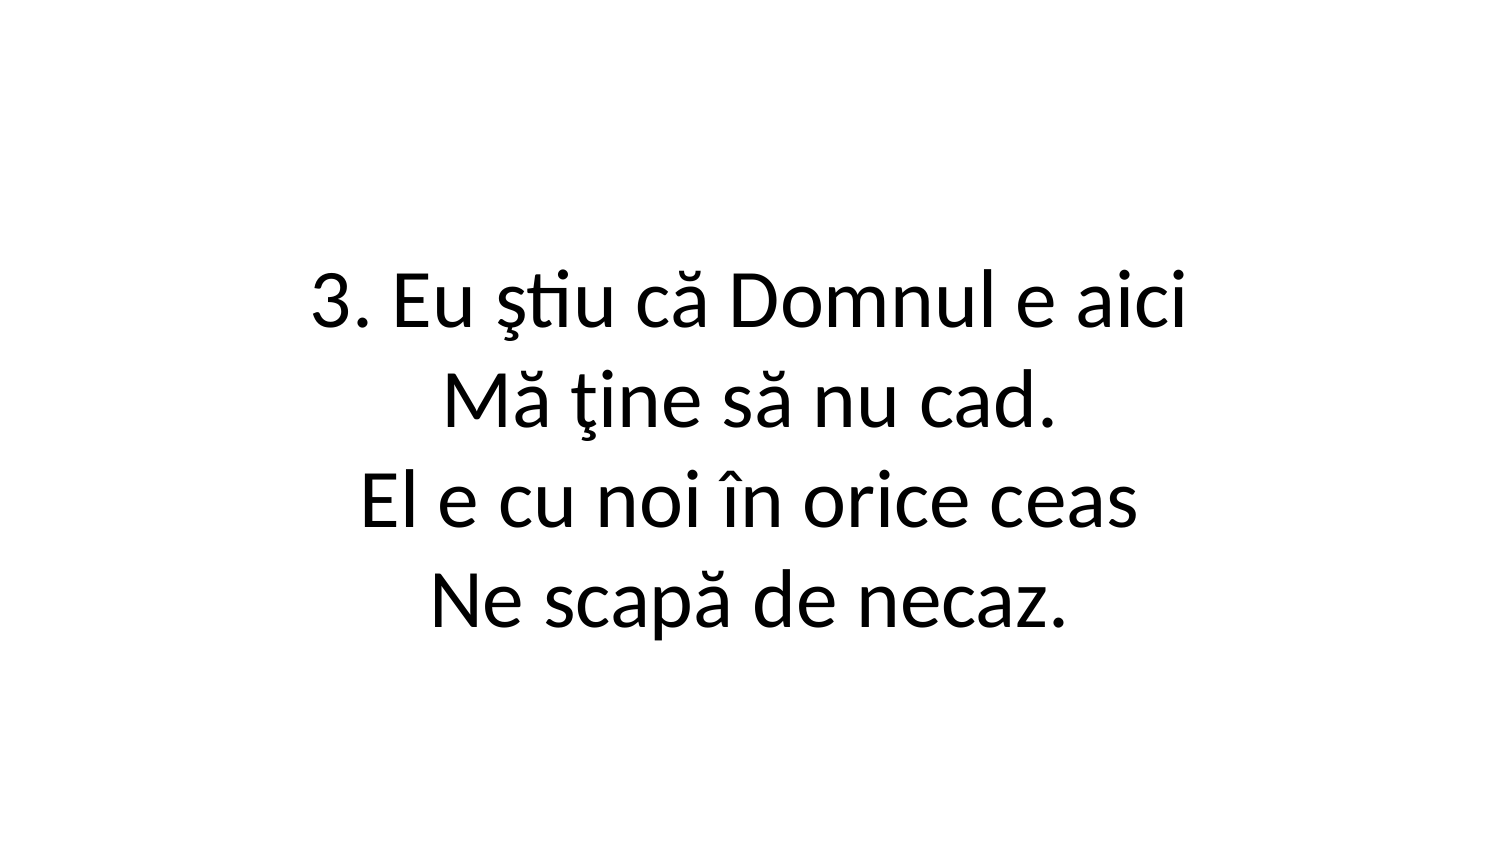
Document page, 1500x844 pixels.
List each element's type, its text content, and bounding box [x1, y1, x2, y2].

text_box 3. Eu ştiu că Domnul e aici Mă ţine să nu cad. El e cu noi în orice ceas Ne scapă de necaz. [295, 192, 1205, 652]
